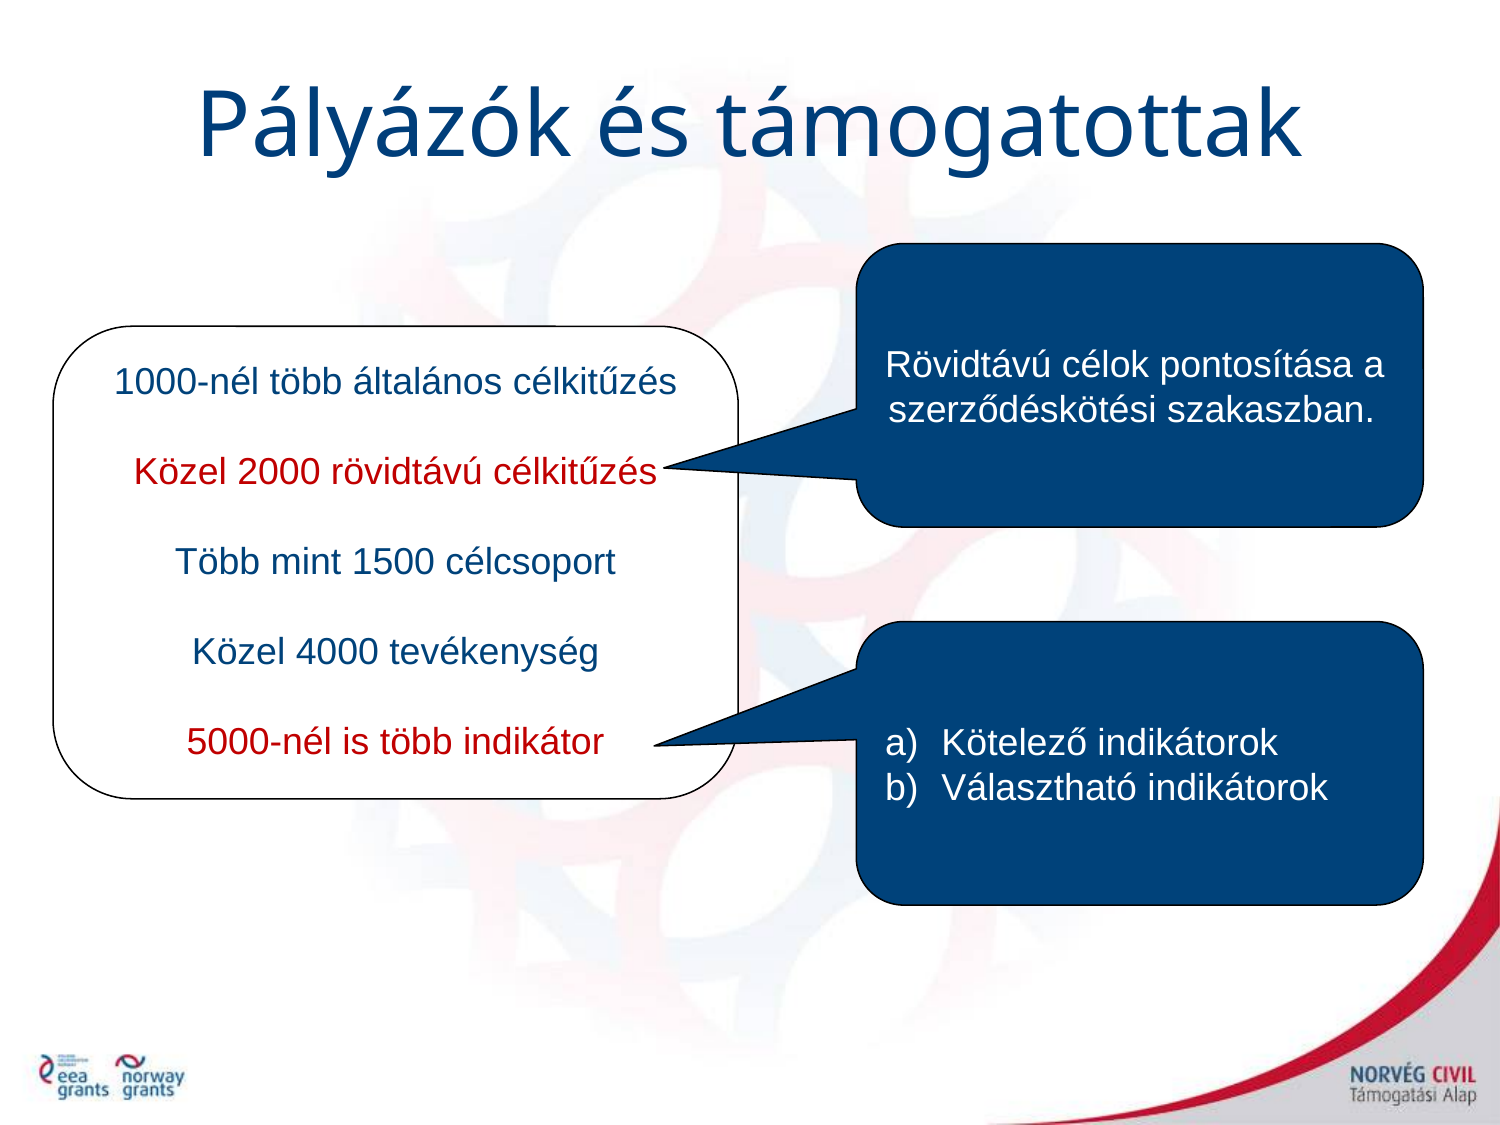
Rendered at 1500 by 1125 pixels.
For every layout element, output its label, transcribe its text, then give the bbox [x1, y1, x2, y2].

picture [0, 0, 1500, 1125]
text_box Pályázók és támogatottak [41, 31, 1459, 208]
text_box Kötelező indikátorok Választható indikátorok [654, 621, 1424, 906]
text_box [41, 208, 1459, 314]
text_box Rövidtávú célok pontosítása a szerződéskötési szakaszban. [663, 243, 1424, 528]
text_box 1000-nél több általános célkitűzés Közel 2000 rövidtávú célkitűzés Több mint 1500 célcsoport Közel 4000 tevékenység 5000-nél is több indikátor [53, 326, 739, 799]
